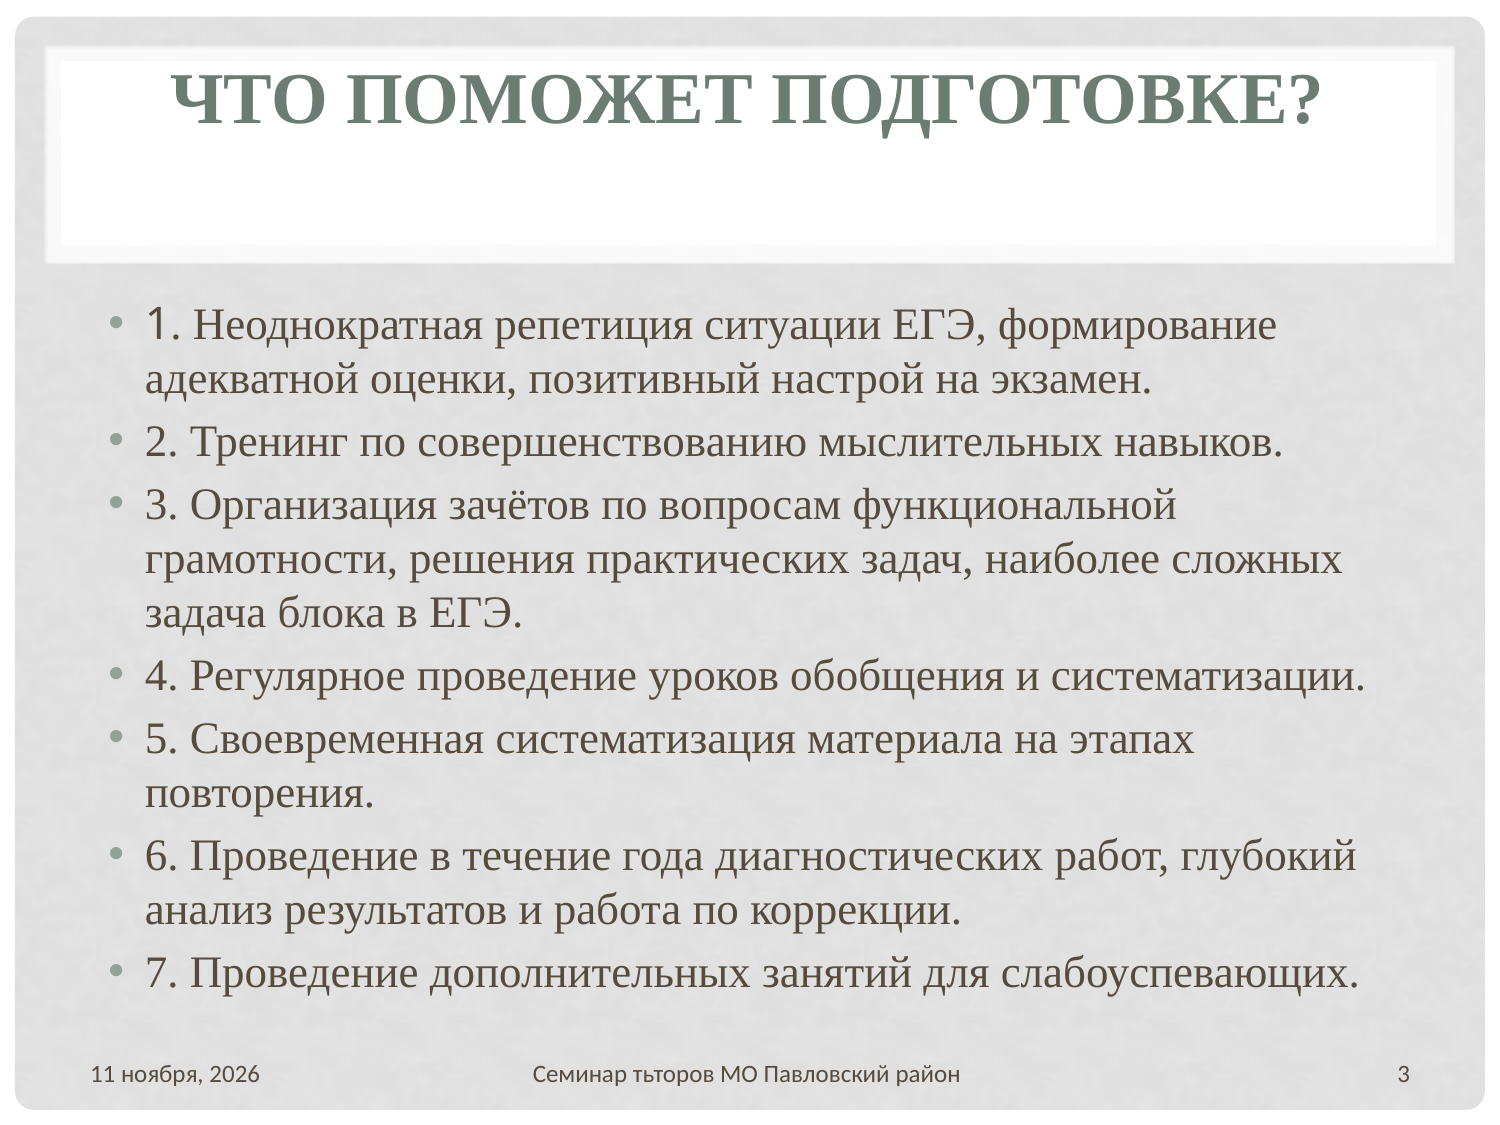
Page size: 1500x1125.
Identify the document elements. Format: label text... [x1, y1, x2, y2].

title Что поможет подготовке? [69, 38, 1425, 238]
slide_number Август 19 [75, 1042, 425, 1103]
list 1. Неоднократная репетиция ситуации ЕГЭ, формирование адекватной оценки, позитивный настрой на экзамен. 2. Тренинг по совершенствованию мыслительных навыков. 3. Организация зачётов по вопросам функциональной грамотности, решения практических задач, наиболее сложных задача блока в ЕГЭ. 4. Регулярное проведение уроков обобщения и систематизации. 5. Своевременная систематизация материала на этапах повторения. 6. Проведение в течение года диагностических работ, глубокий анализ результатов и работа по коррекции. 7. Проведение дополнительных занятий для слабоуспевающих. [75, 287, 1425, 1005]
slide_number 3 [1074, 1042, 1425, 1103]
footer Семинар тьторов МО Павловский район [512, 1042, 988, 1103]
